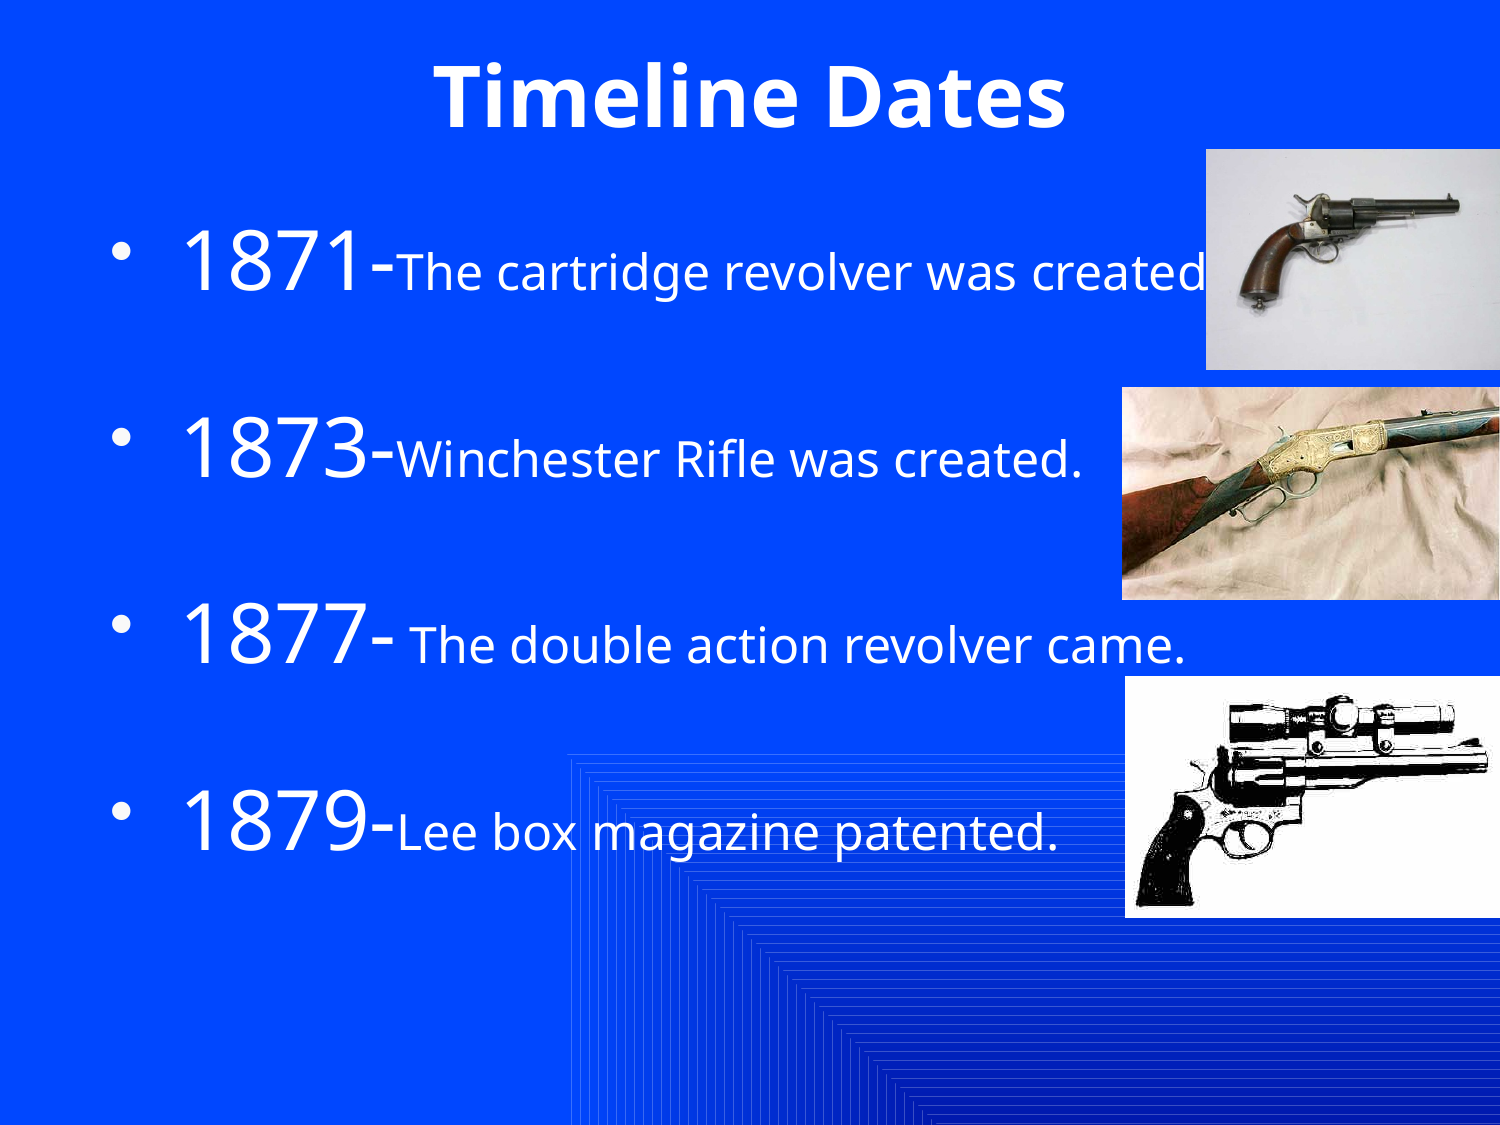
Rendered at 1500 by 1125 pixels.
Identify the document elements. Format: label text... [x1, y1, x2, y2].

picture [1122, 387, 1500, 601]
picture [1206, 149, 1500, 370]
picture [1124, 676, 1500, 918]
list 1871-The cartridge revolver was created. 1873-Winchester Rifle was created. 1877- The double action revolver came. 1879-Lee box magazine patented. [75, 200, 1425, 973]
title Timeline Dates [75, 0, 1425, 188]
